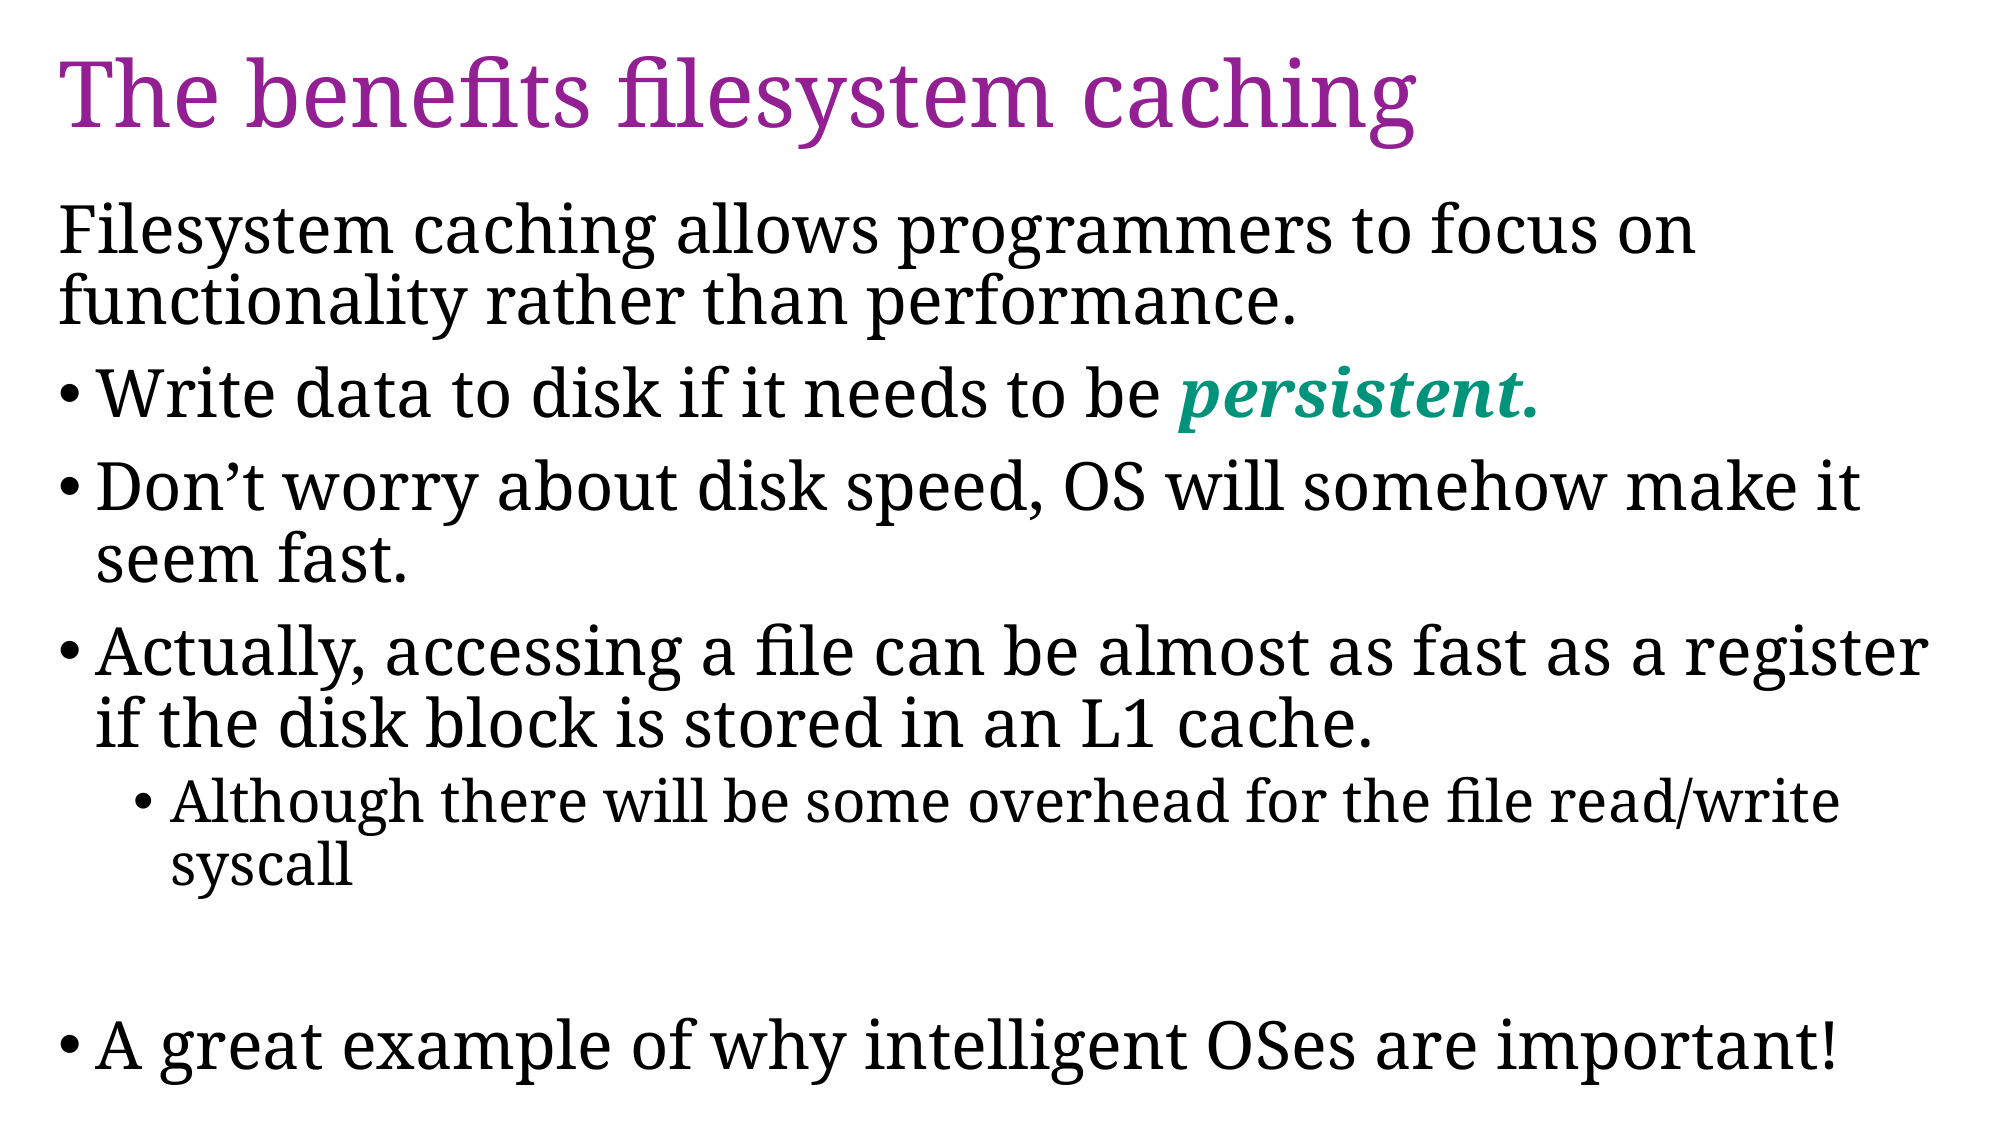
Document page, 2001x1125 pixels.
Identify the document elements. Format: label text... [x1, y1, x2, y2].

list Filesystem caching allows programmers to focus on functionality rather than performance. Write data to disk if it needs to be persistent. Don’t worry about disk speed, OS will somehow make it seem fast. Actually, accessing a file can be almost as fast as a register if the disk block is stored in an L1 cache. Although there will be some overhead for the file read/write syscall A great example of why intelligent OSes are important! [43, 188, 1953, 1106]
title The benefits filesystem caching [43, 25, 1953, 171]
